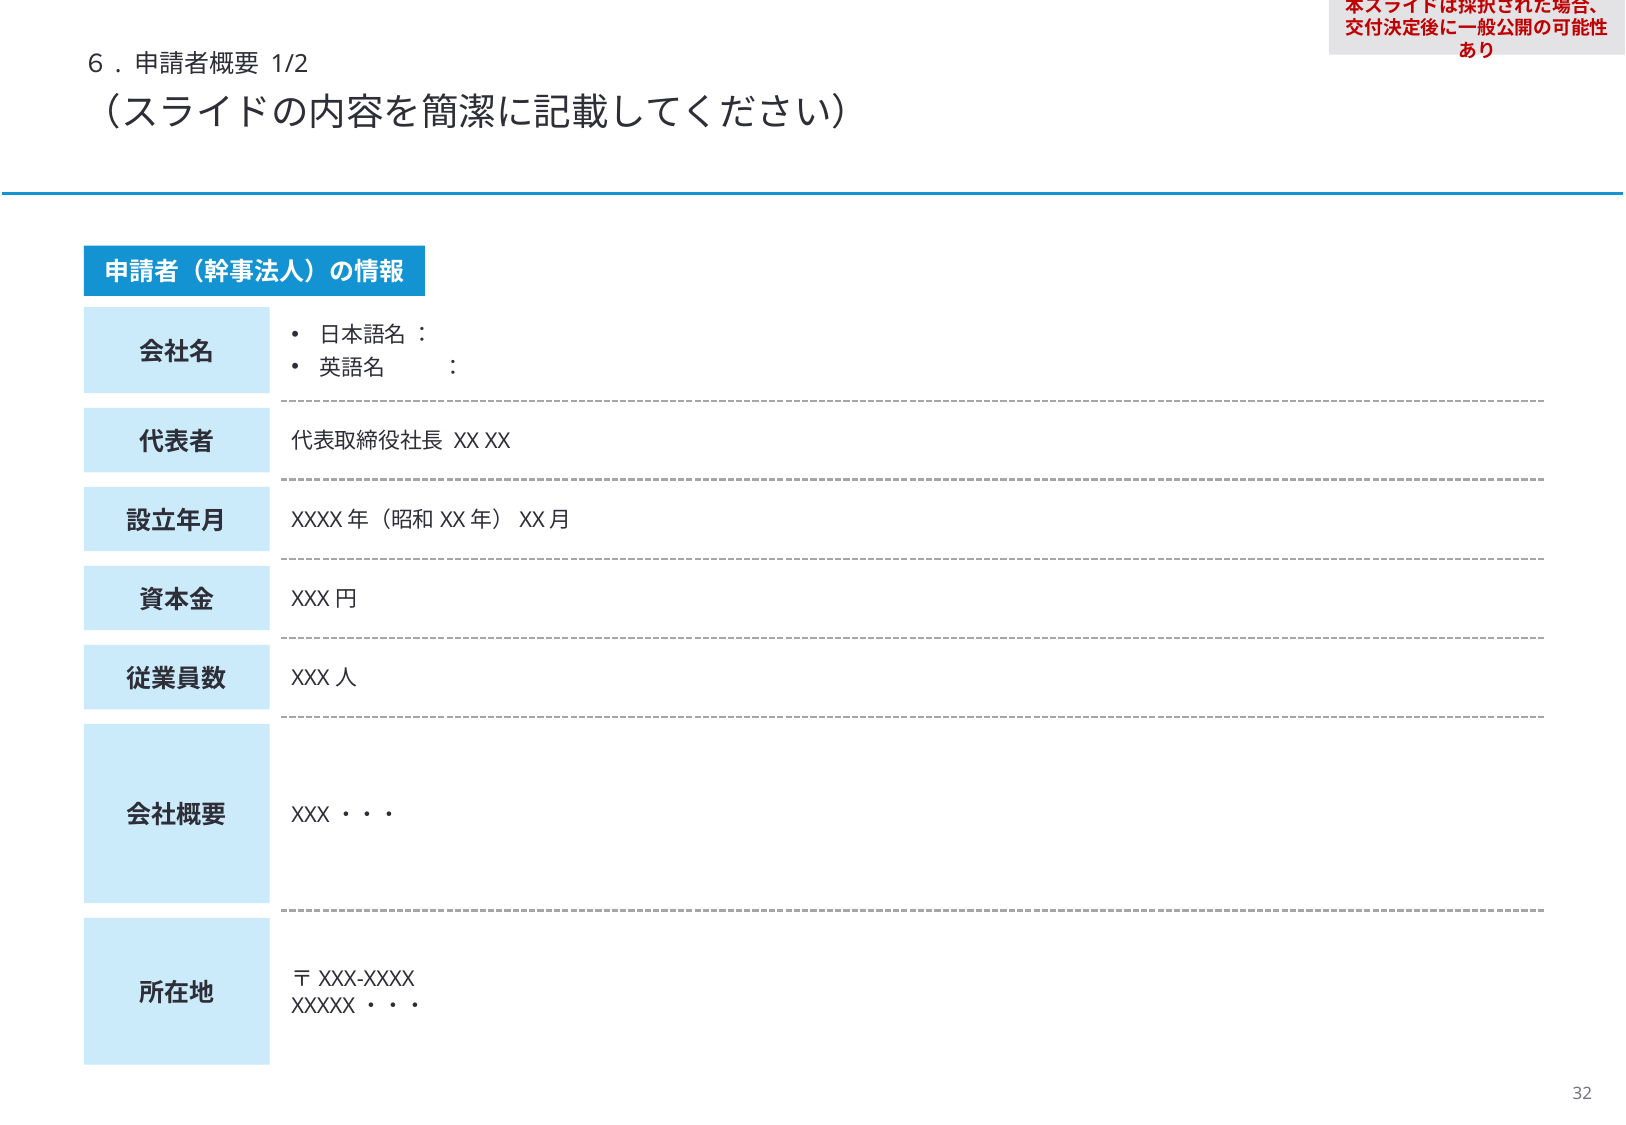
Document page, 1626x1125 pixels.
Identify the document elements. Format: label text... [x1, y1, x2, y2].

text_box XXX・・・ [279, 723, 1542, 904]
text_box 〒XXX-XXXX XXXXX・・・ [279, 917, 1542, 1065]
text_box XXX人 [279, 644, 1542, 710]
text_box XXXX年（昭和XX年）XX月 [279, 486, 1542, 552]
text_box 日本語名 ： 英語名 ： [279, 306, 1542, 394]
list ６. 申請者概要 1/2 [84, 40, 1543, 82]
text_box 資本金 [83, 565, 270, 631]
text_box 申請者（幹事法人）の情報 [83, 245, 426, 297]
text_box 会社概要 [83, 723, 270, 904]
list （スライドの内容を簡潔に記載してください） [84, 83, 1543, 183]
text_box XXX円 [279, 565, 1542, 631]
text_box 設立年月 [83, 486, 270, 552]
text_box 所在地 [83, 917, 270, 1065]
text_box 代表者 [83, 407, 270, 473]
text_box 会社名 [83, 306, 270, 394]
text_box 代表取締役社長 XX XX [279, 407, 1542, 473]
text_box 従業員数 [83, 644, 270, 710]
text_box 本スライドは採択された場合、交付決定後に一般公開の可能性あり [1328, 0, 1625, 55]
